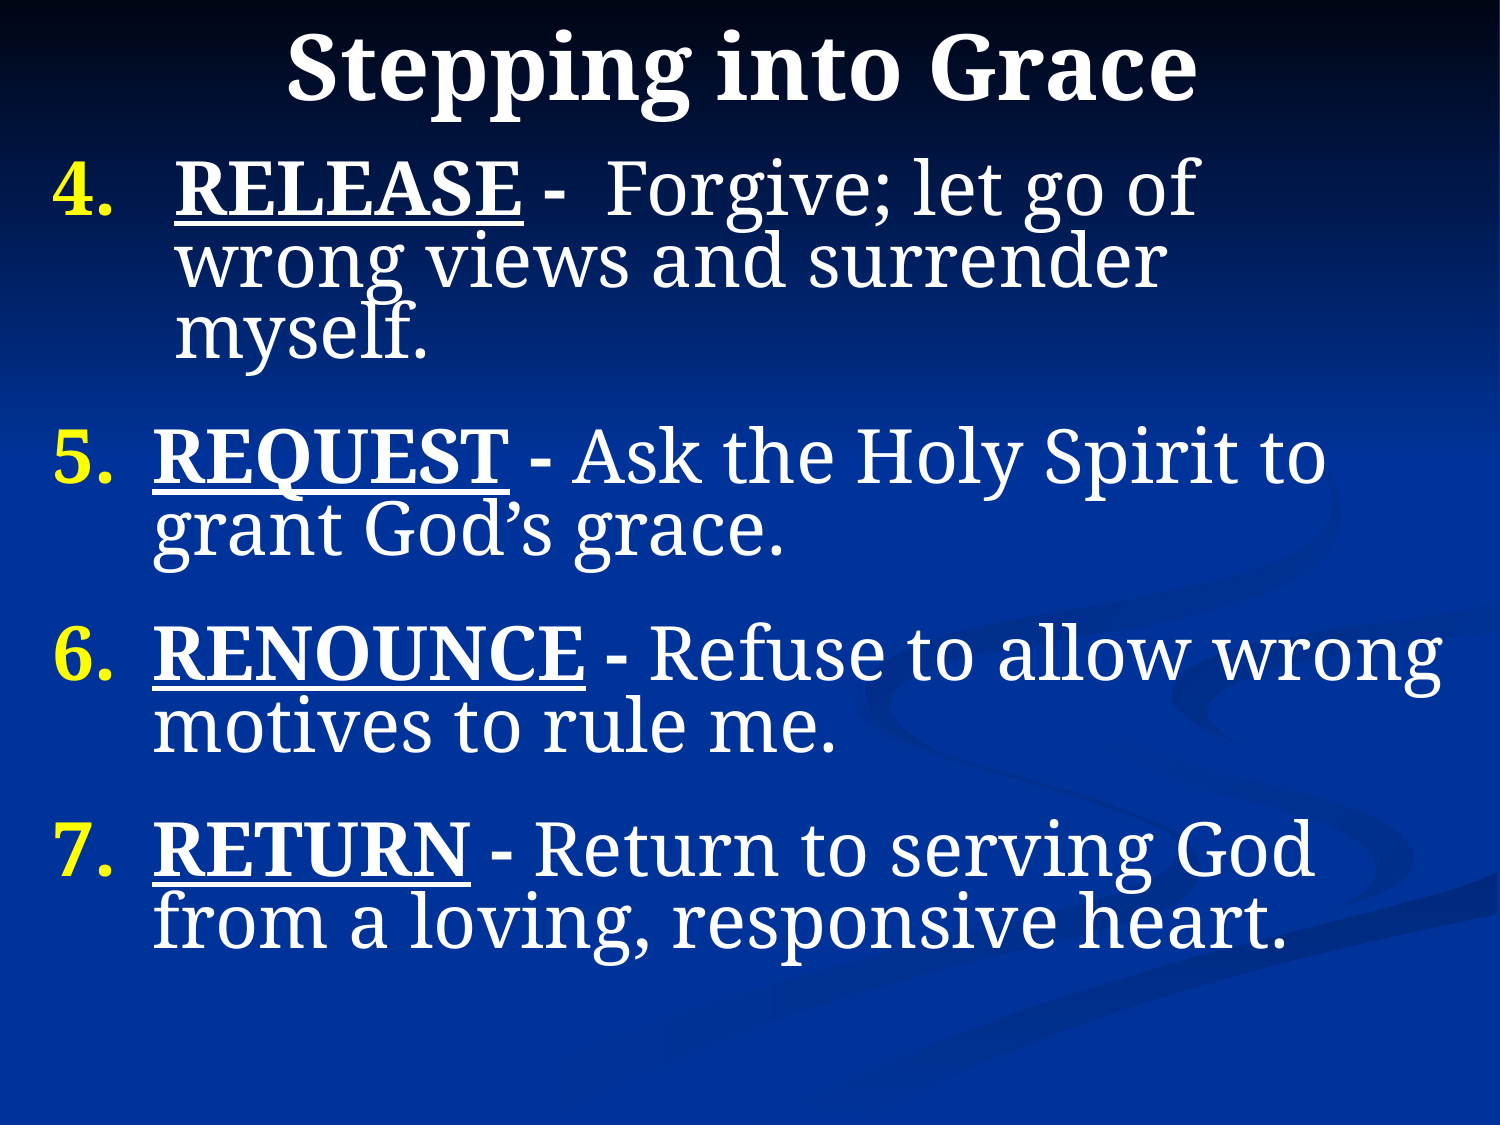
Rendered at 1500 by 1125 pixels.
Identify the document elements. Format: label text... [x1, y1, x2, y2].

title Stepping into Grace [24, 12, 1463, 226]
list RELEASE - Forgive; let go of wrong views and surrender myself. REQUEST - Ask the Holy Spirit to grant God’s grace. RENOUNCE - Refuse to allow wrong motives to rule me. RETURN - Return to serving God from a loving, responsive heart. [37, 149, 1463, 901]
